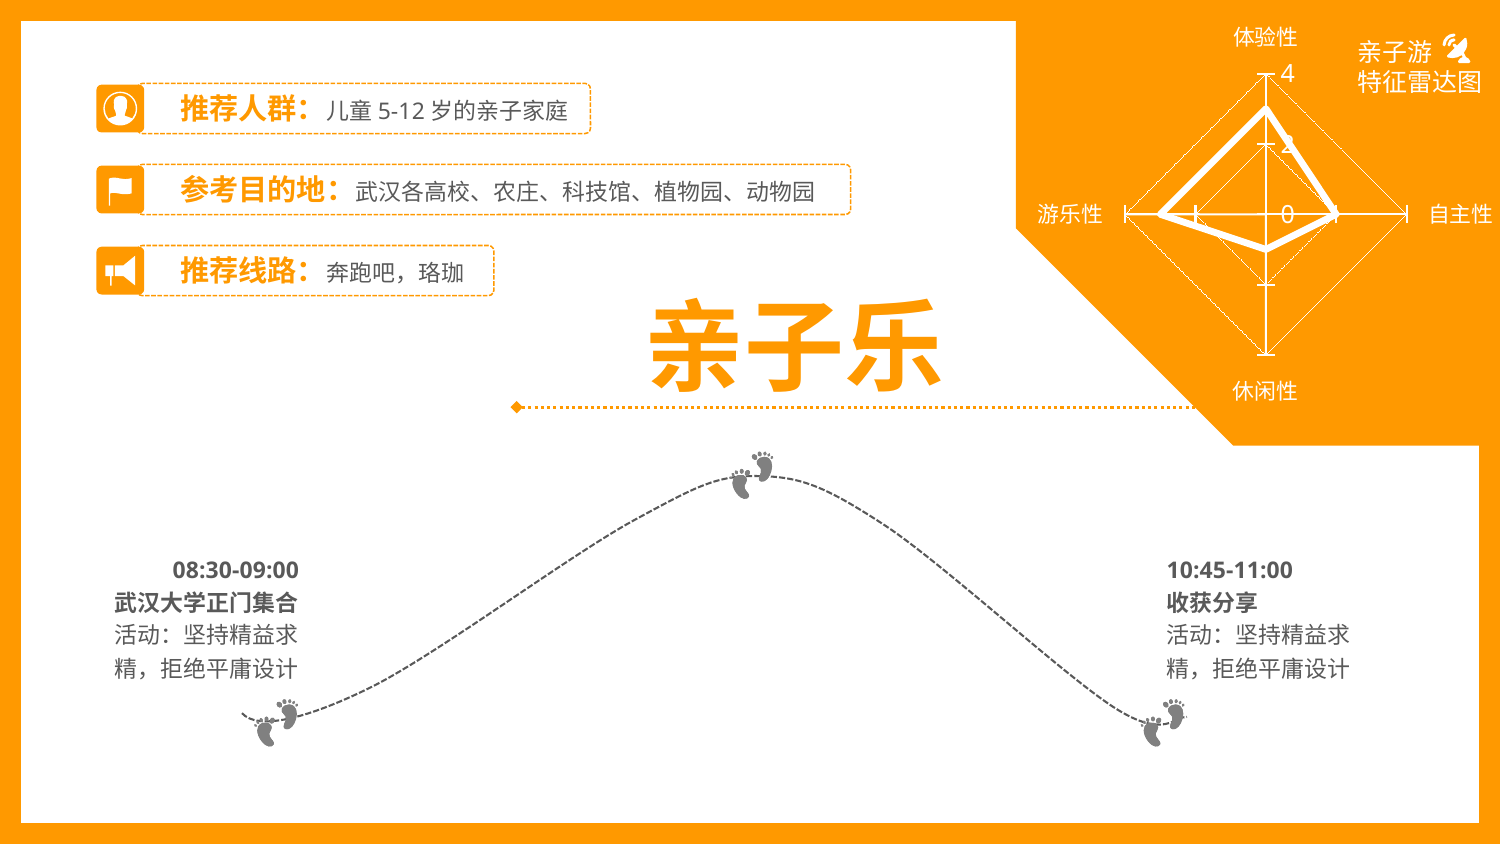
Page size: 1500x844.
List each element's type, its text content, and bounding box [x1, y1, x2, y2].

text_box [1015, 14, 1500, 274]
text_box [96, 83, 757, 135]
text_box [1015, 420, 1500, 446]
text_box [241, 712, 248, 719]
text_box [1140, 698, 1186, 748]
text_box 10:45-11:00 收获分享 活动：坚持精益求精，拒绝平庸设计 [1151, 542, 1376, 689]
text_box 08:30-09:00 武汉大学正门集合 活动：坚持精益求精，拒绝平庸设计 [96, 542, 314, 689]
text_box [516, 275, 1500, 413]
text_box [0, 0, 1500, 844]
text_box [96, 245, 591, 297]
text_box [253, 698, 299, 748]
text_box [96, 164, 869, 215]
text_box [303, 476, 1134, 720]
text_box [728, 451, 774, 500]
